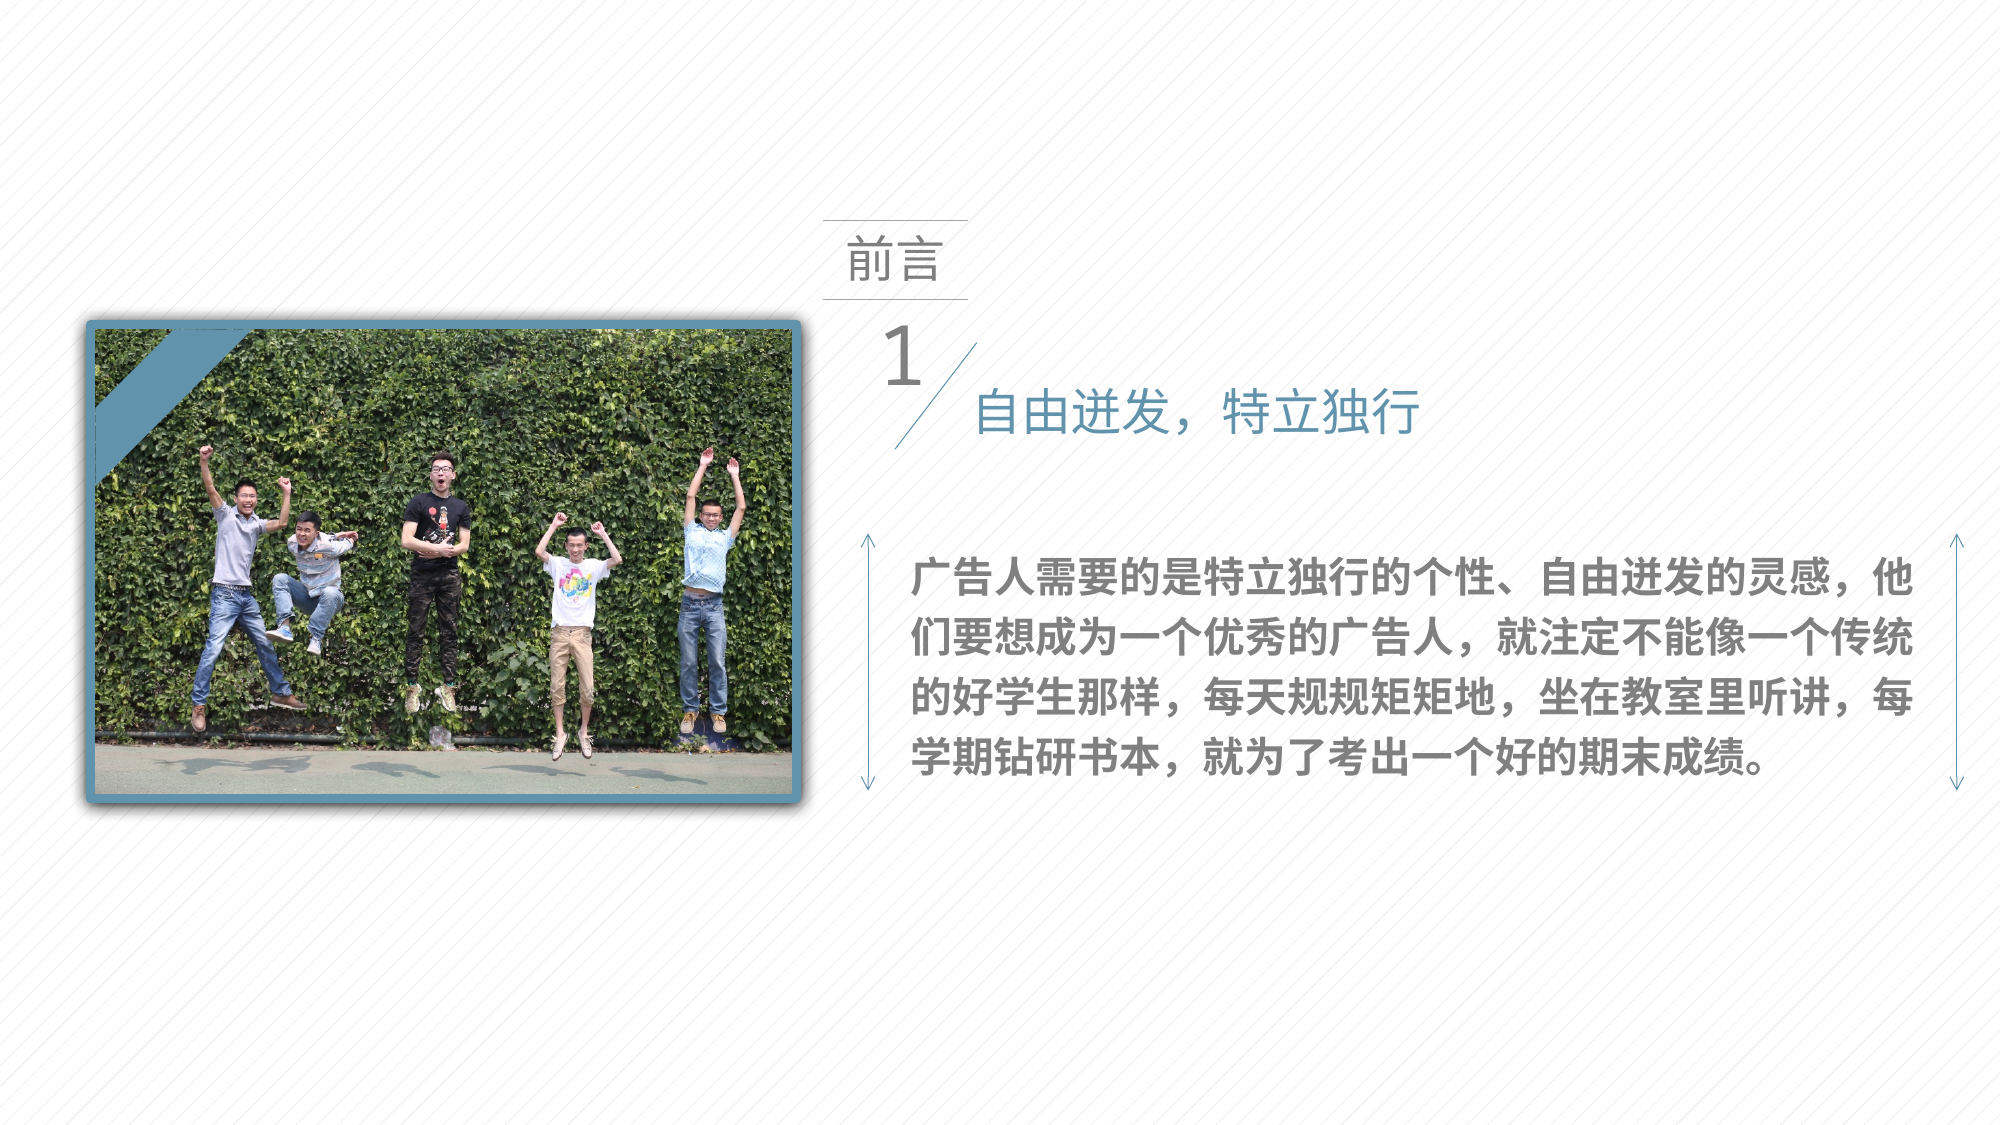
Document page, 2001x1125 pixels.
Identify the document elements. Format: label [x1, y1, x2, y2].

text_box [822, 219, 969, 300]
text_box [95, 295, 1957, 794]
